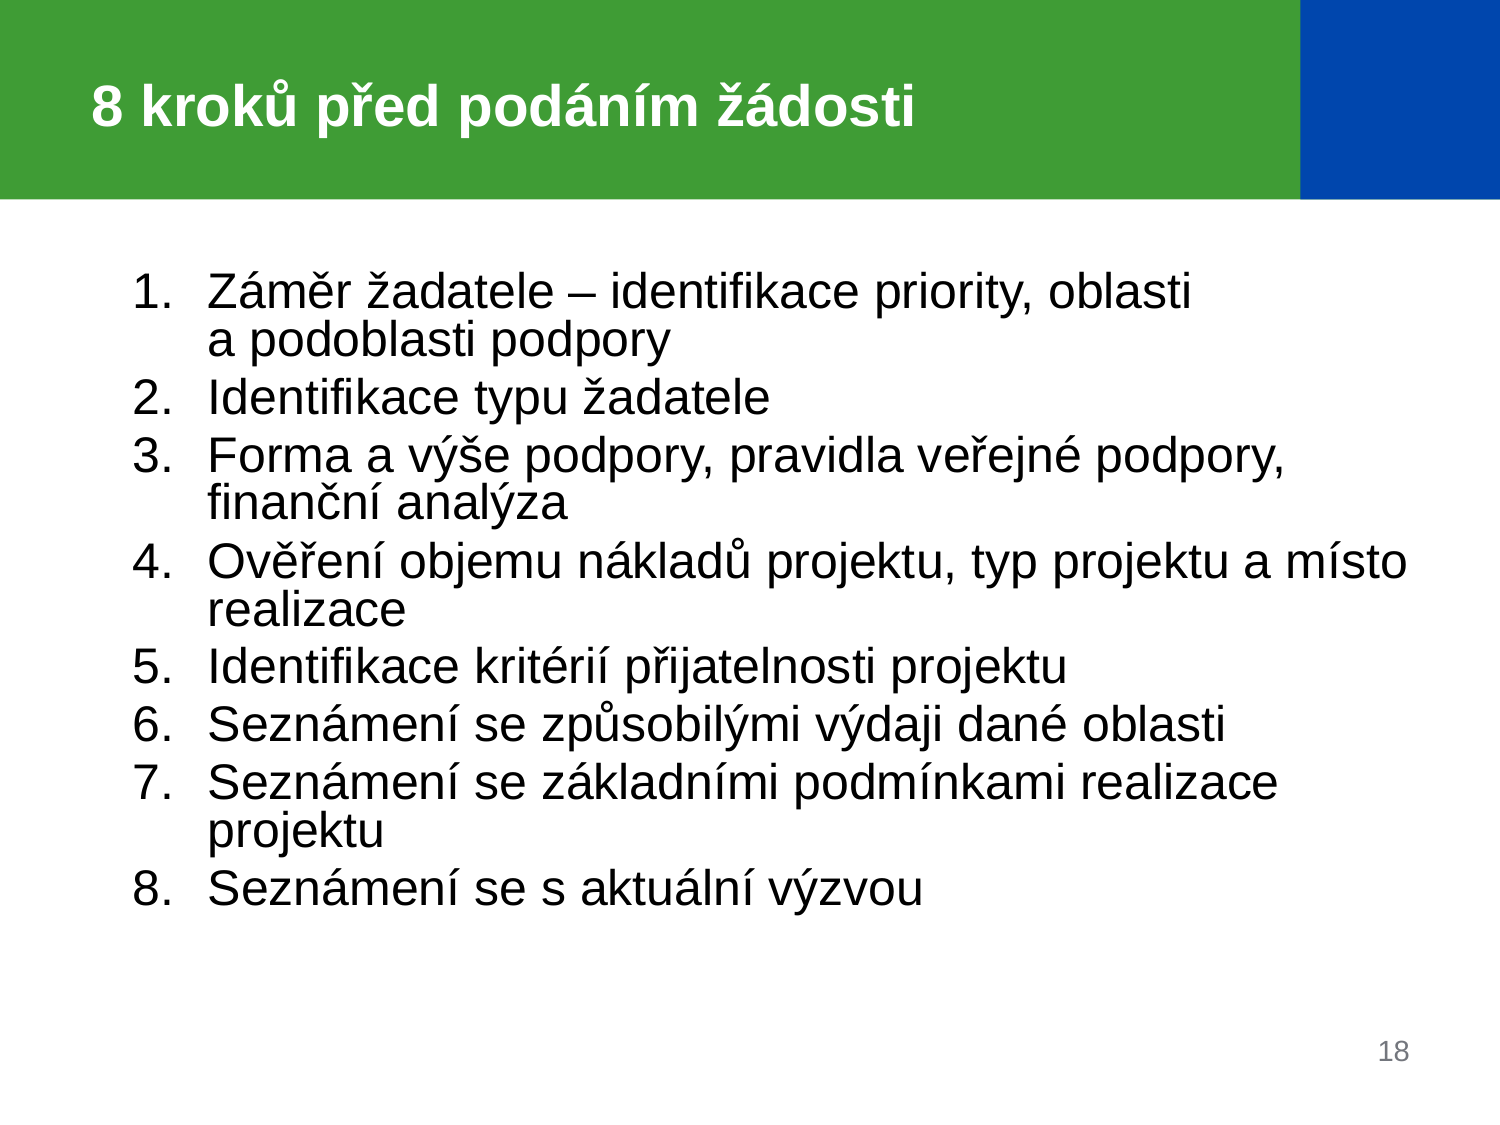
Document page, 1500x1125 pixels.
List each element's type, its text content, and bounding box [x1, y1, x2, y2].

slide_number 18 [1074, 1024, 1426, 1103]
title 8 kroků před podáním žádosti [76, 45, 1270, 161]
list Záměr žadatele – identifikace priority, oblasti a podoblasti podpory Identifikace typu žadatele Forma a výše podpory, pravidla veřejné podpory, finanční analýza Ověření objemu nákladů projektu, typ projektu a místo realizace Identifikace kritérií přijatelnosti projektu Seznámení se způsobilými výdaji dané oblasti Seznámení se základními podmínkami realizace projektu Seznámení se s aktuální výzvou [29, 262, 1436, 1005]
